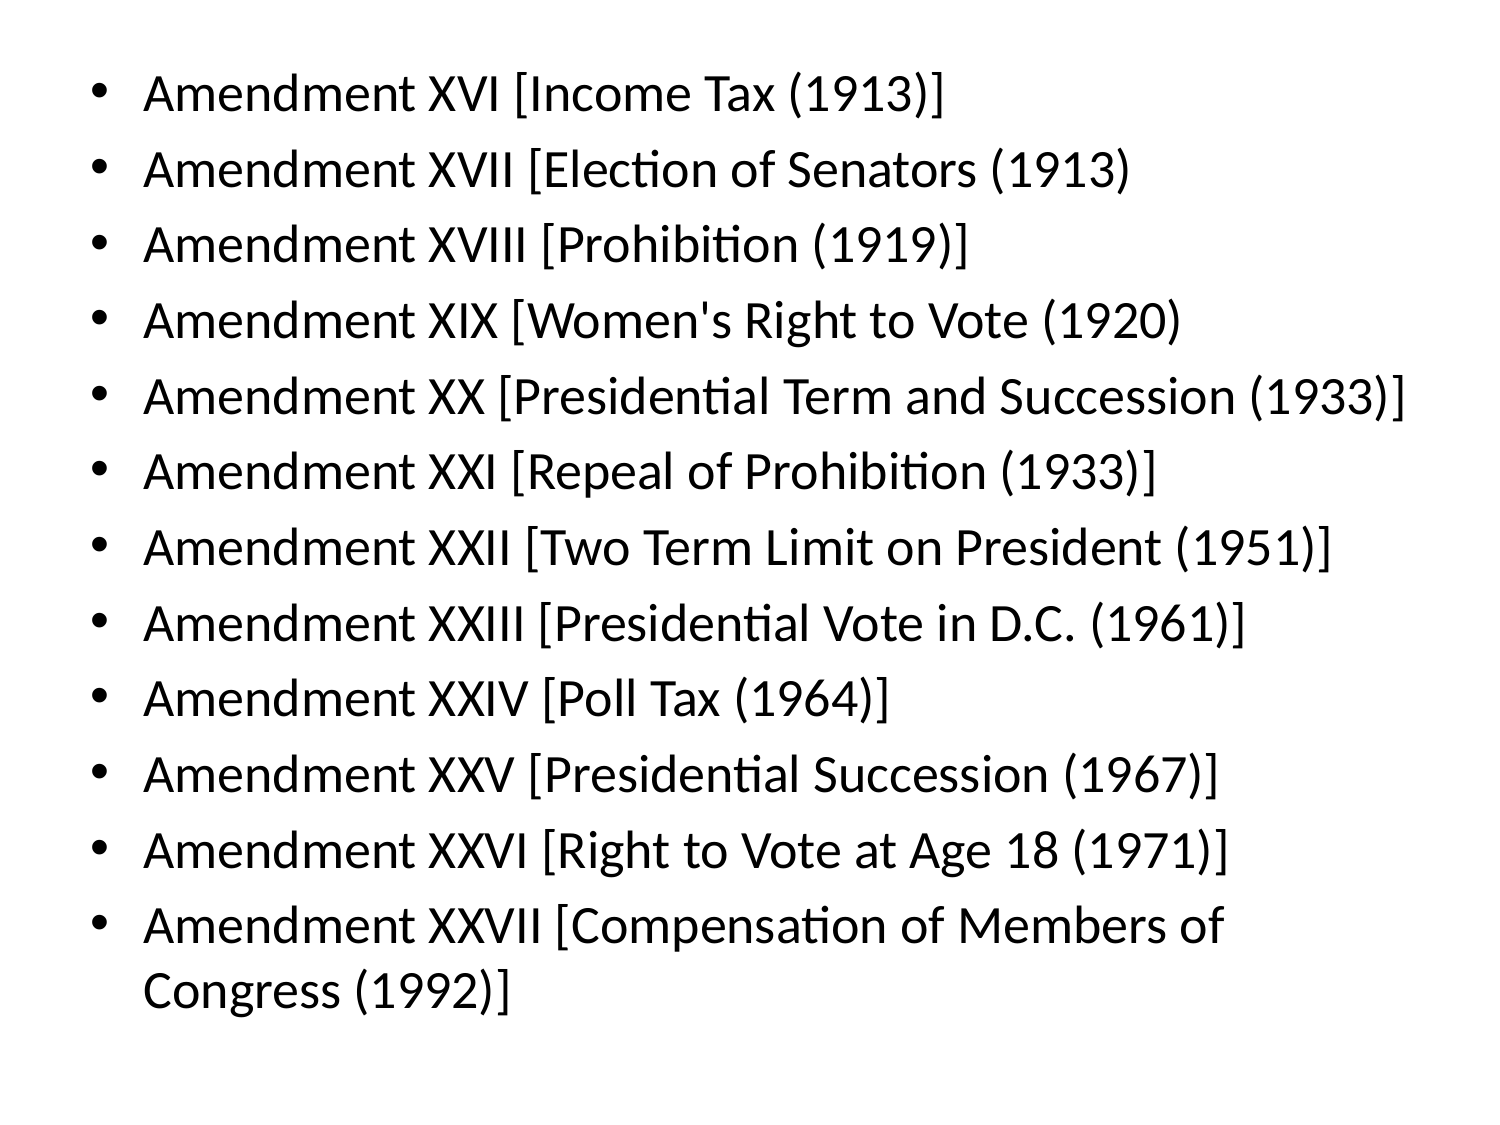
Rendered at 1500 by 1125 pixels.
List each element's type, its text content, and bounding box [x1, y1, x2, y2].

list Amendment XVI [Income Tax (1913)] Amendment XVII [Election of Senators (1913) Amendment XVIII [Prohibition (1919)] Amendment XIX [Women's Right to Vote (1920) Amendment XX [Presidential Term and Succession (1933)] Amendment XXI [Repeal of Prohibition (1933)] Amendment XXII [Two Term Limit on President (1951)] Amendment XXIII [Presidential Vote in D.C. (1961)] Amendment XXIV [Poll Tax (1964)] Amendment XXV [Presidential Succession (1967)] Amendment XXVI [Right to Vote at Age 18 (1971)] Amendment XXVII [Compensation of Members of Congress (1992)] [75, 50, 1425, 1055]
